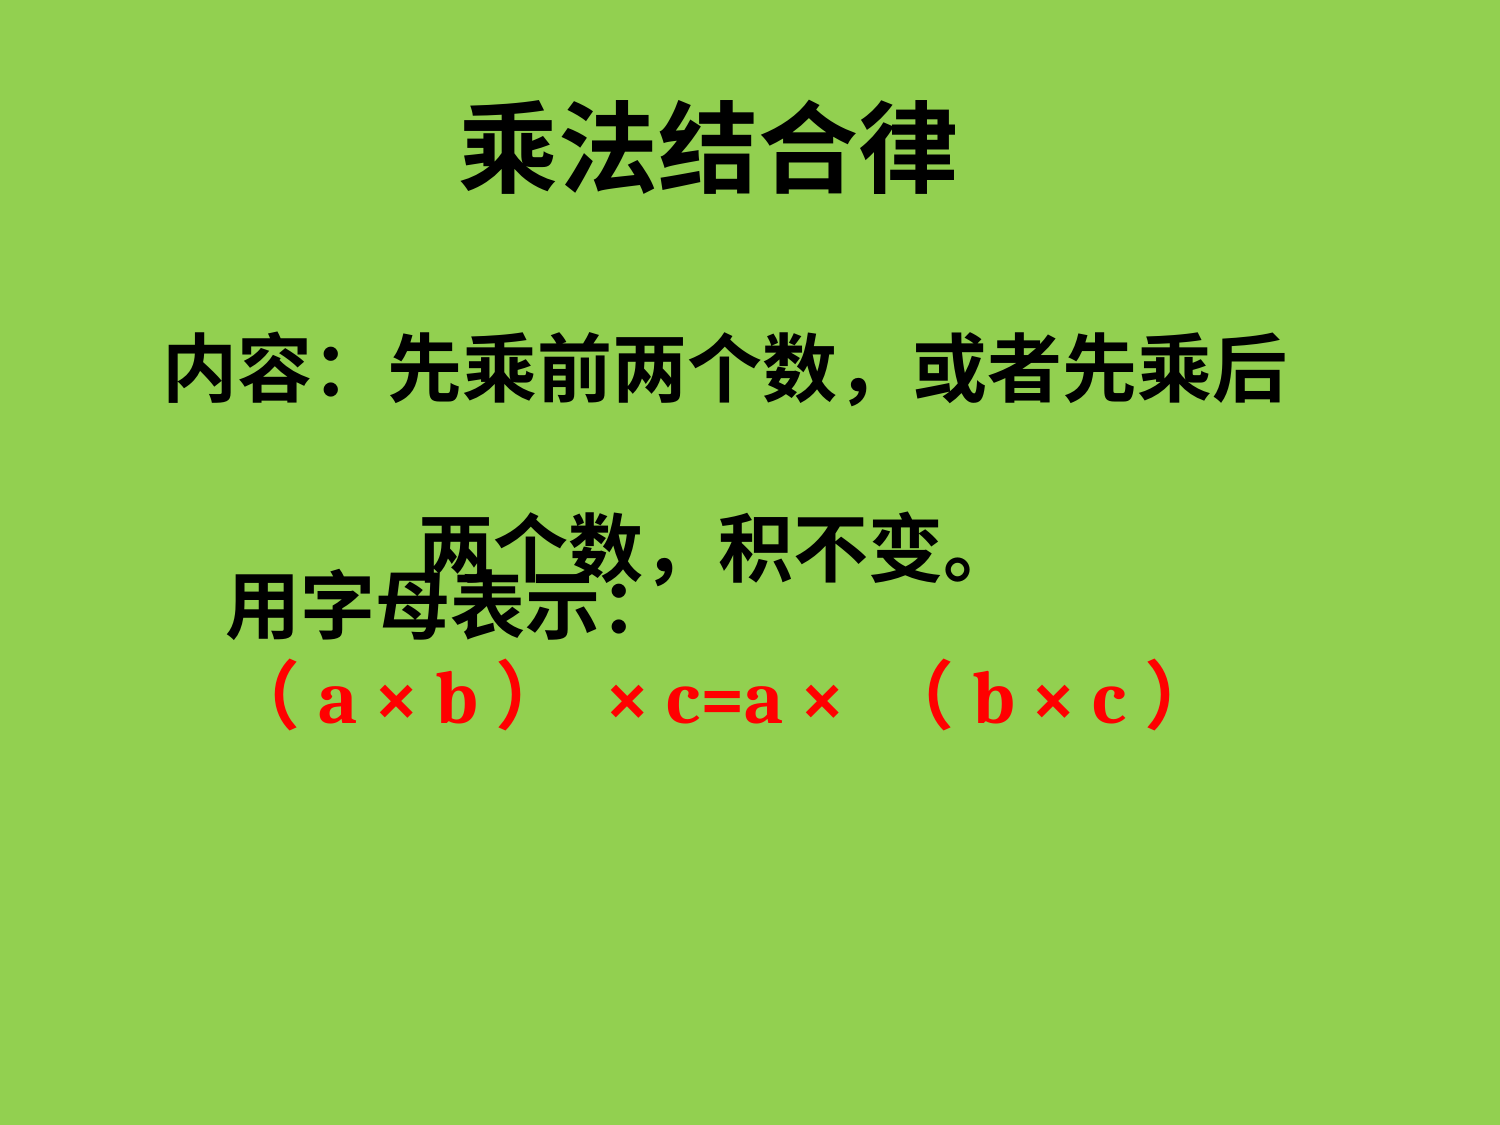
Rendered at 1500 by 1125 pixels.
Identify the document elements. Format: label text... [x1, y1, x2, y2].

text_box 用字母表示： （a × b） × c=a × （b × c） [210, 550, 1235, 746]
text_box 内容：先乘前两个数，或者先乘后 两个数，积不变。 [147, 314, 1353, 600]
text_box 乘法结合律 [360, 78, 1057, 213]
